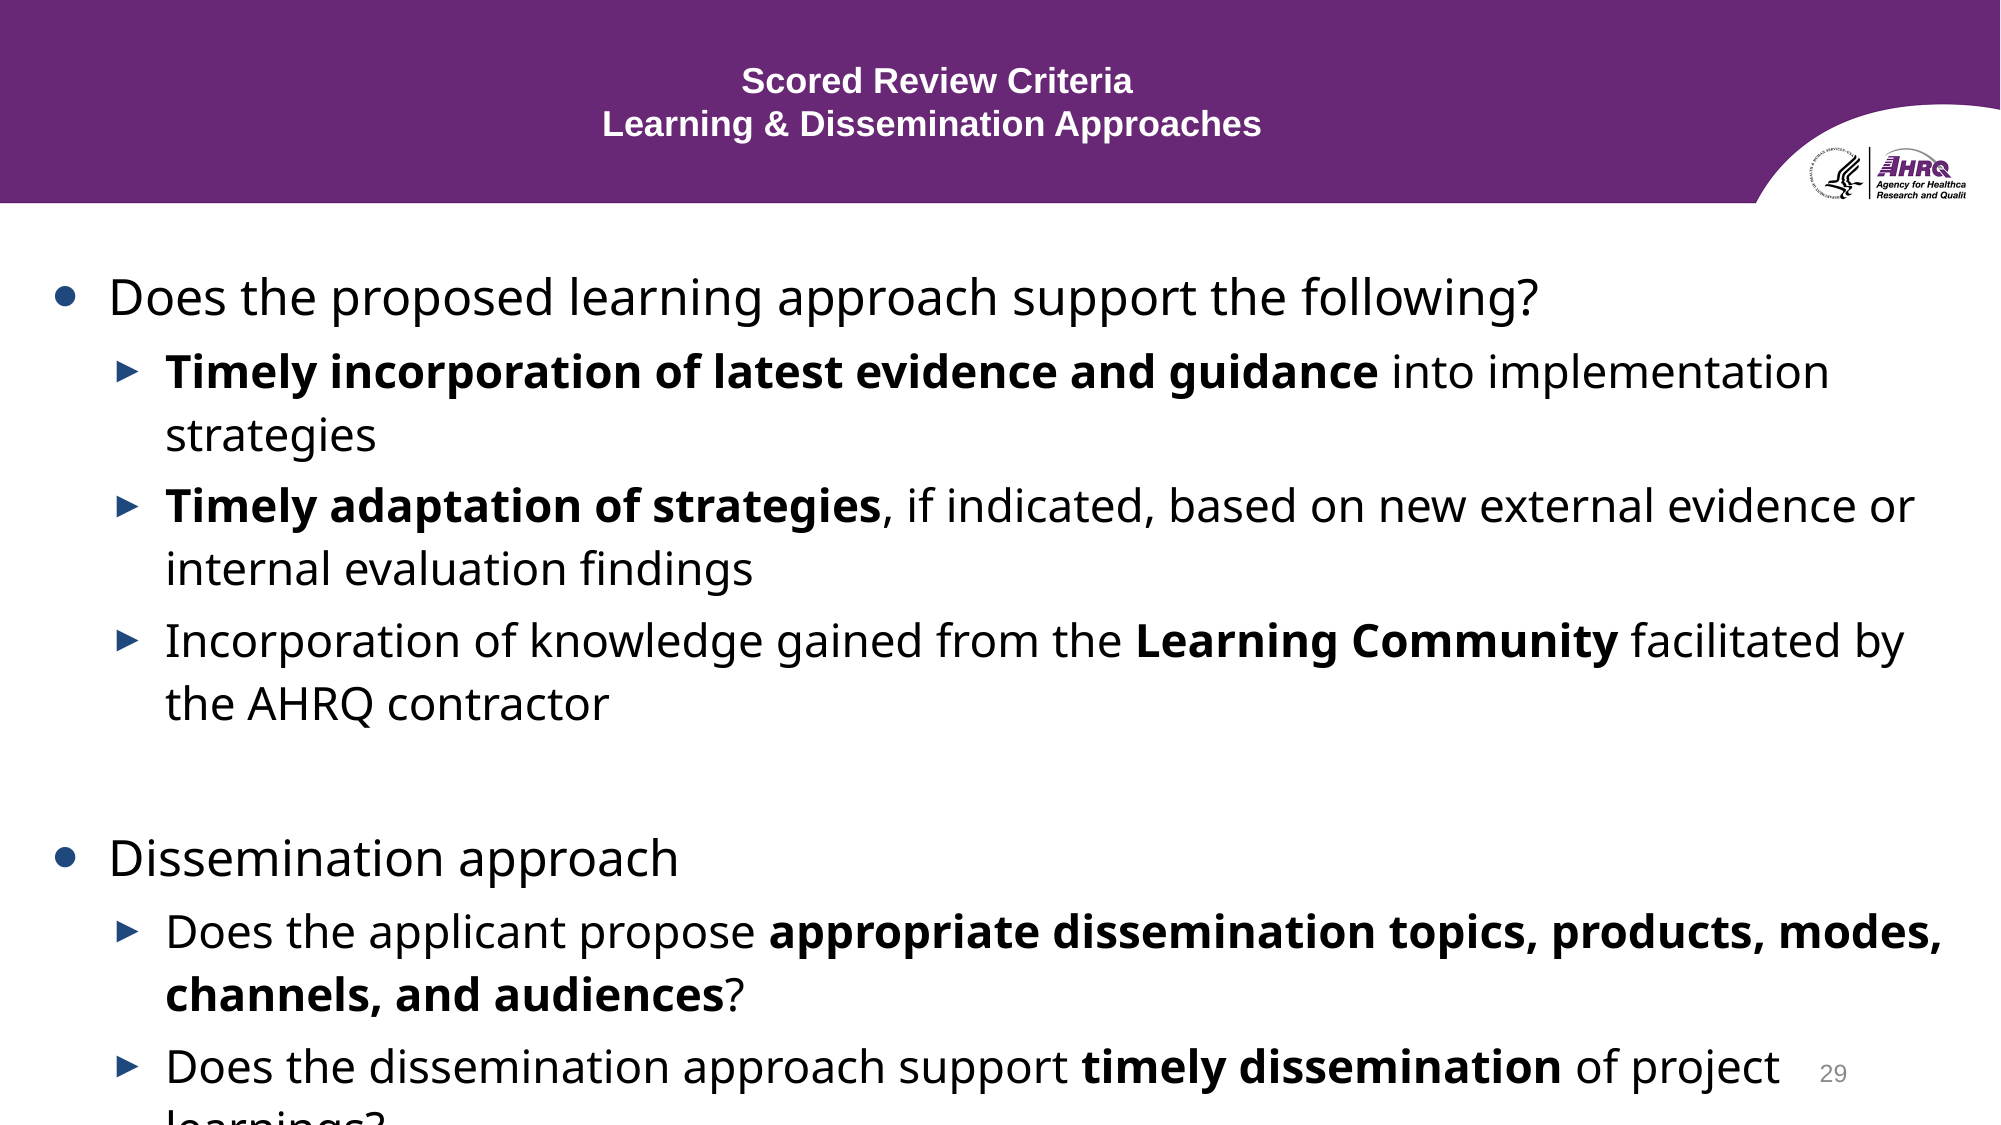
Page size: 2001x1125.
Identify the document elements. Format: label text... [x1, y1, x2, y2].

slide_number 29 [1412, 1042, 1863, 1103]
picture [0, 0, 2001, 1125]
title Scored Review Criteria Learning & Dissemination Approaches [37, 50, 1838, 152]
list Does the proposed learning approach support the following? Timely incorporation of latest evidence and guidance into implementation strategies Timely adaptation of strategies, if indicated, based on new external evidence or internal evaluation findings Incorporation of knowledge gained from the Learning Community facilitated by the AHRQ contractor Dissemination approach Does the applicant propose appropriate dissemination topics, products, modes, channels, and audiences? Does the dissemination approach support timely dissemination of project learnings? [37, 249, 1975, 1100]
